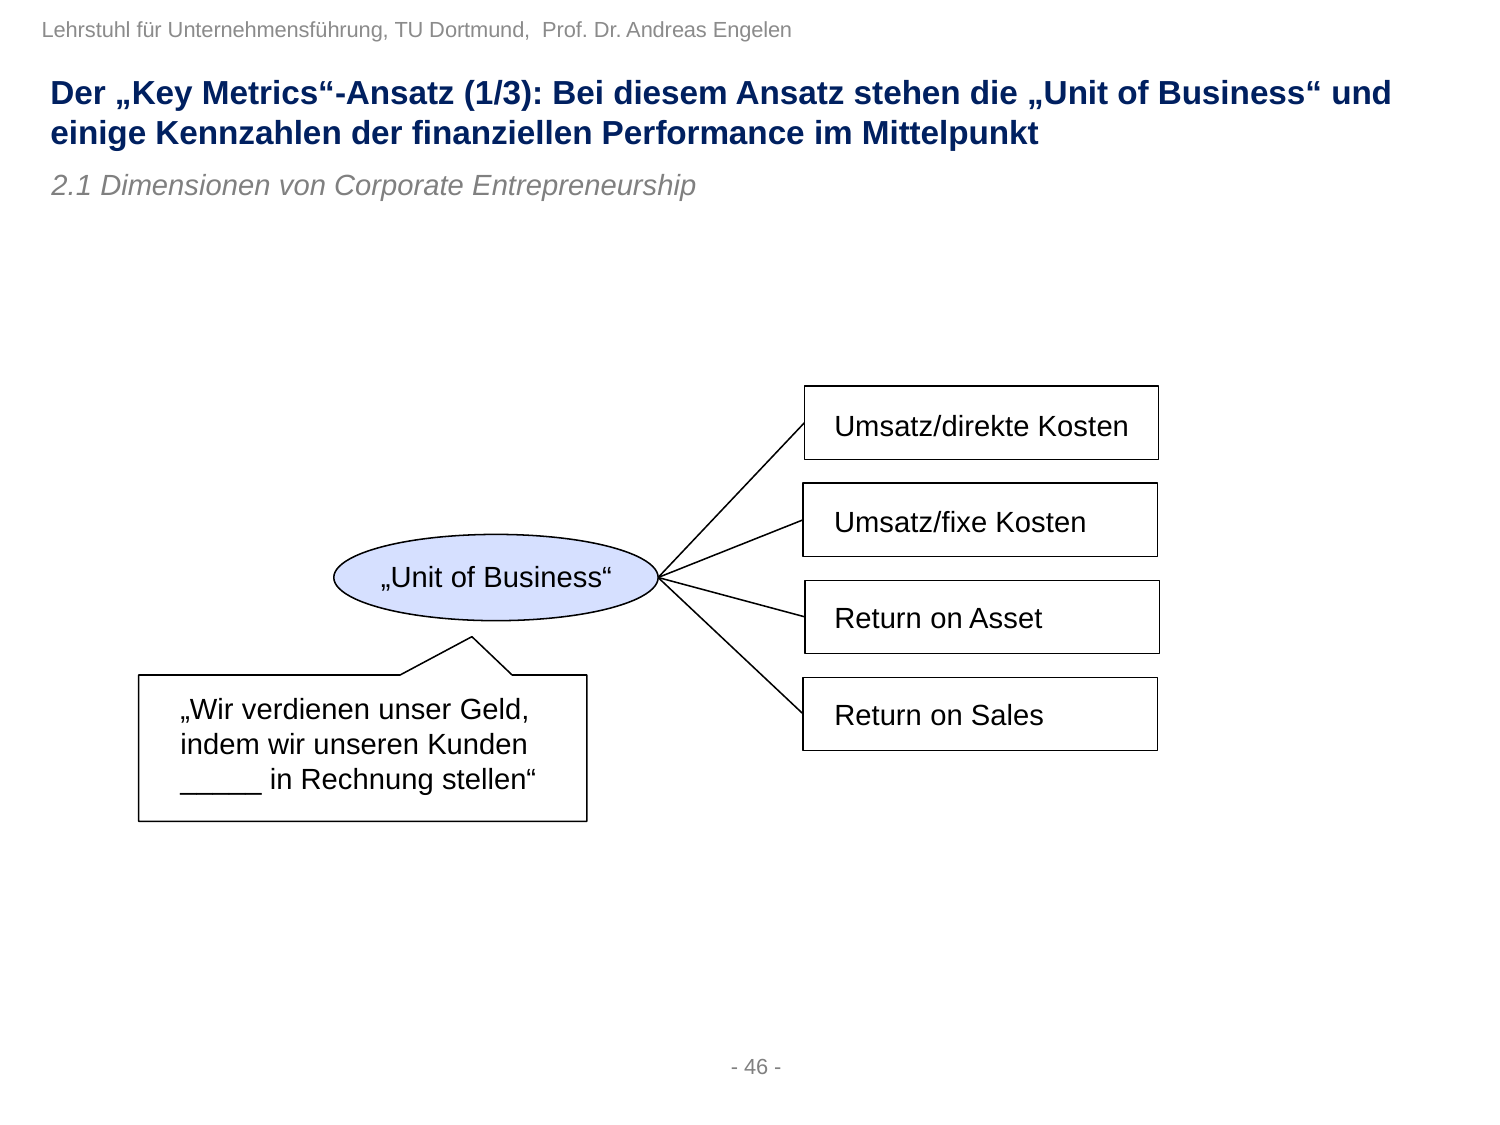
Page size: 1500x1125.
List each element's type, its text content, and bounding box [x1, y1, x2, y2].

text_box Der „Key Metrics“-Ansatz (1/3): Bei diesem Ansatz stehen die „Unit of Business“ und einige Kennzahlen der finanziellen Performance im Mittelpunkt [35, 63, 1433, 159]
text_box [808, 580, 1160, 654]
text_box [657, 519, 804, 576]
text_box „Unit of Business“ [366, 551, 628, 601]
text_box Return on Sales [819, 688, 1068, 739]
text_box Umsatz/fixe Kosten [819, 496, 1102, 546]
text_box [803, 677, 1158, 751]
text_box [138, 636, 587, 822]
text_box [811, 483, 1158, 557]
text_box „Wir verdienen unser Geld, indem wir unseren Kunden _____ in Rechnung stellen“ [165, 683, 608, 803]
text_box [804, 386, 1159, 460]
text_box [657, 625, 804, 715]
text_box [368, 534, 624, 551]
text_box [657, 422, 805, 520]
text_box - 46 - [599, 1045, 913, 1087]
text_box [333, 551, 651, 621]
text_box Umsatz/direkte Kosten [819, 399, 1145, 450]
text_box 2.1 Dimensionen von Corporate Entrepreneurship [36, 159, 713, 209]
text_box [657, 577, 806, 618]
text_box Return on Asset [819, 592, 1058, 643]
